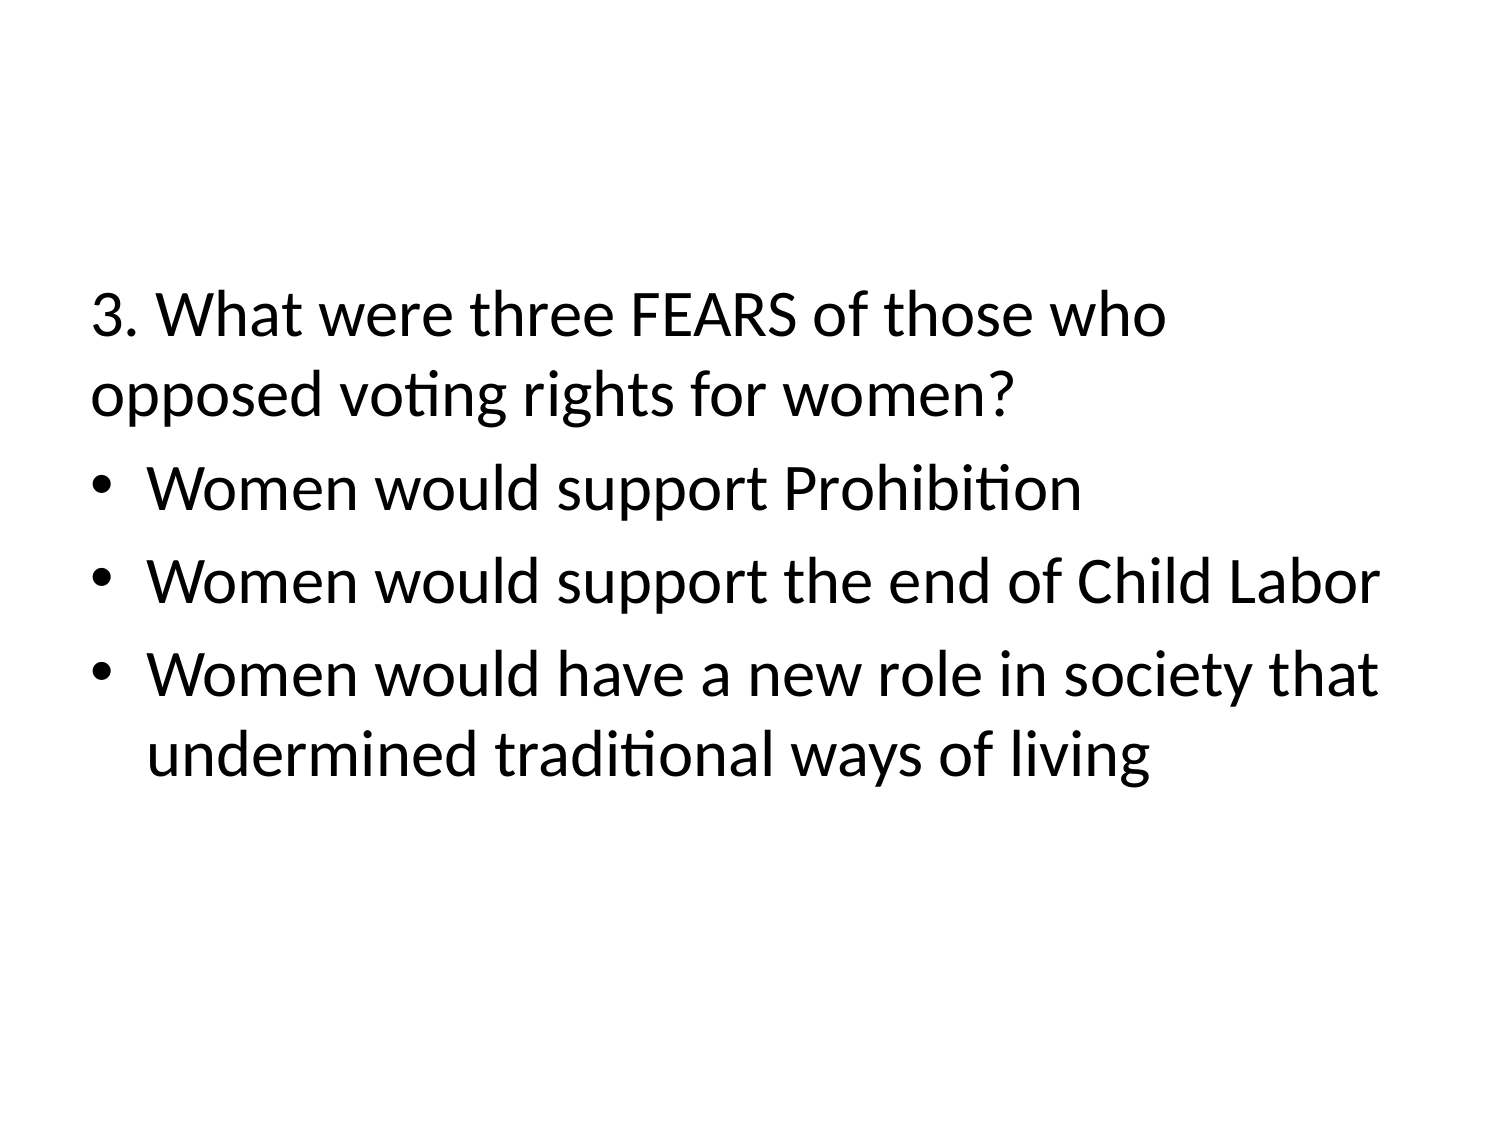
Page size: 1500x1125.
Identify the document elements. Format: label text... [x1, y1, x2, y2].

list 3. What were three FEARS of those who opposed voting rights for women? Women would support Prohibition Women would support the end of Child Labor Women would have a new role in society that undermined traditional ways of living [75, 262, 1425, 1005]
